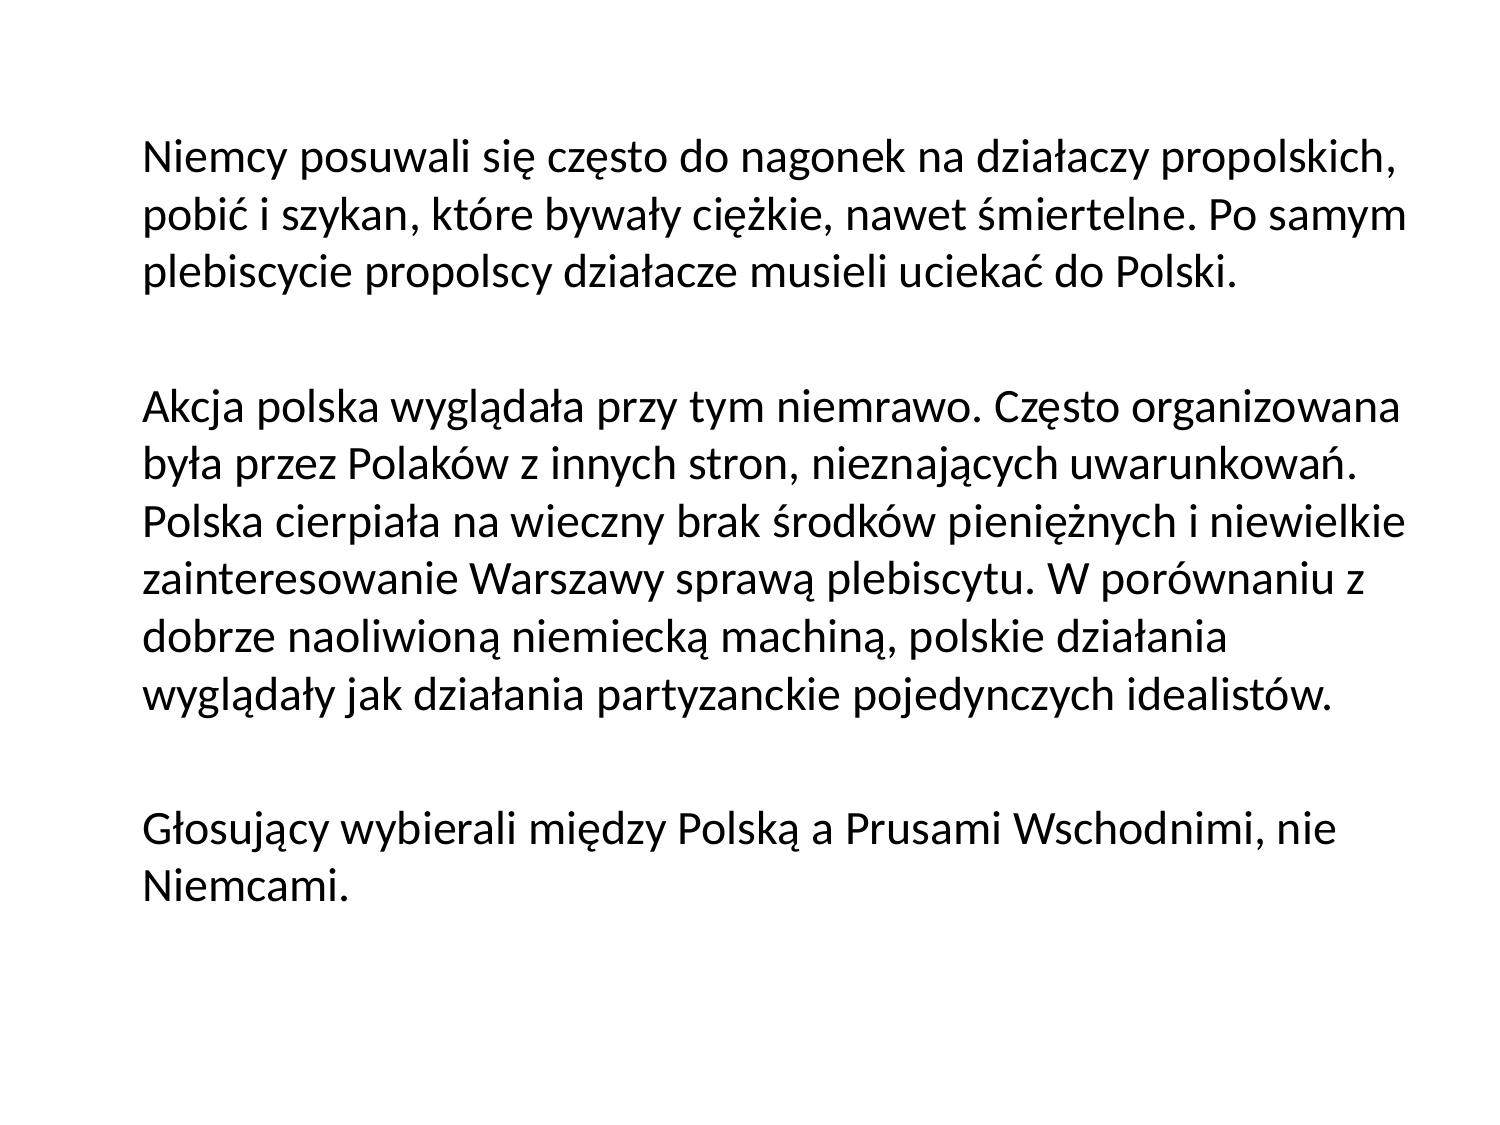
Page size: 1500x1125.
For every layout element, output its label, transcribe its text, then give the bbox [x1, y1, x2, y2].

list Niemcy posuwali się często do nagonek na działaczy propolskich, pobić i szykan, które bywały ciężkie, nawet śmiertelne. Po samym plebiscycie propolscy działacze musieli uciekać do Polski. Akcja polska wyglądała przy tym niemrawo. Często organizowana była przez Polaków z innych stron, nieznających uwarunkowań. Polska cierpiała na wieczny brak środków pieniężnych i niewielkie zainteresowanie Warszawy sprawą plebiscytu. W porównaniu z dobrze naoliwioną niemiecką machiną, polskie działania wyglądały jak działania partyzanckie pojedynczych idealistów. Głosujący wybierali między Polską a Prusami Wschodnimi, nie Niemcami. [75, 117, 1425, 1005]
